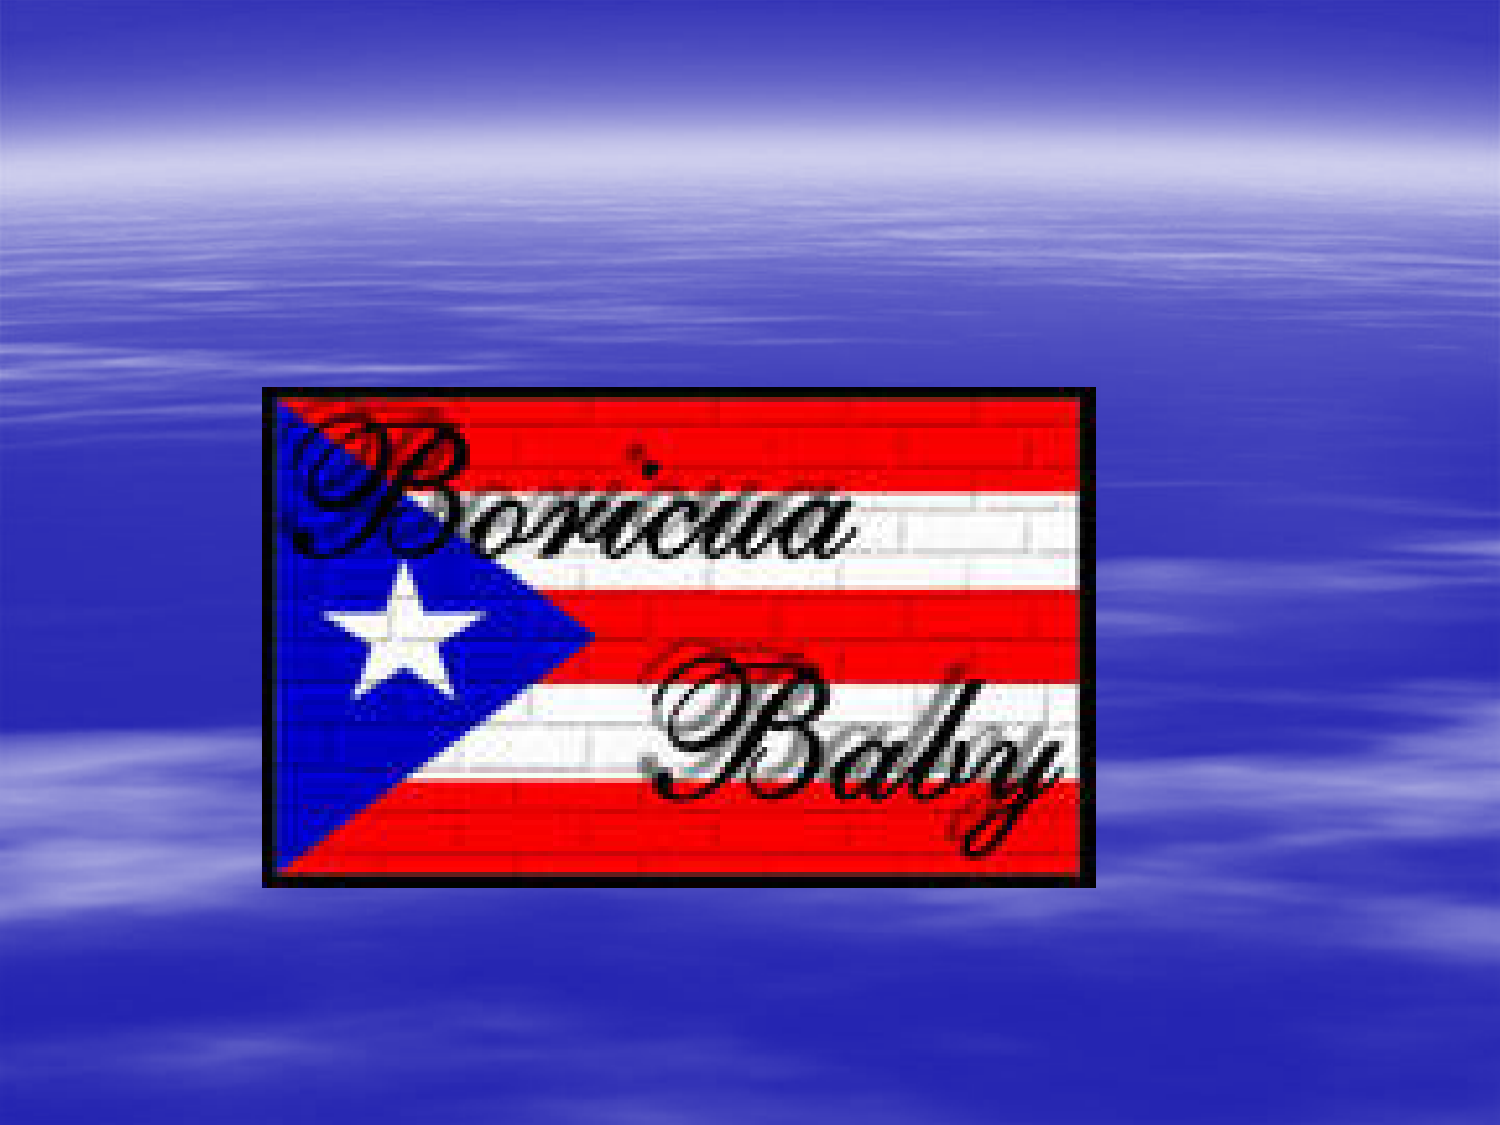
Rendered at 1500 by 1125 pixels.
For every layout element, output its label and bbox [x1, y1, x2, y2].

picture [262, 387, 1097, 888]
